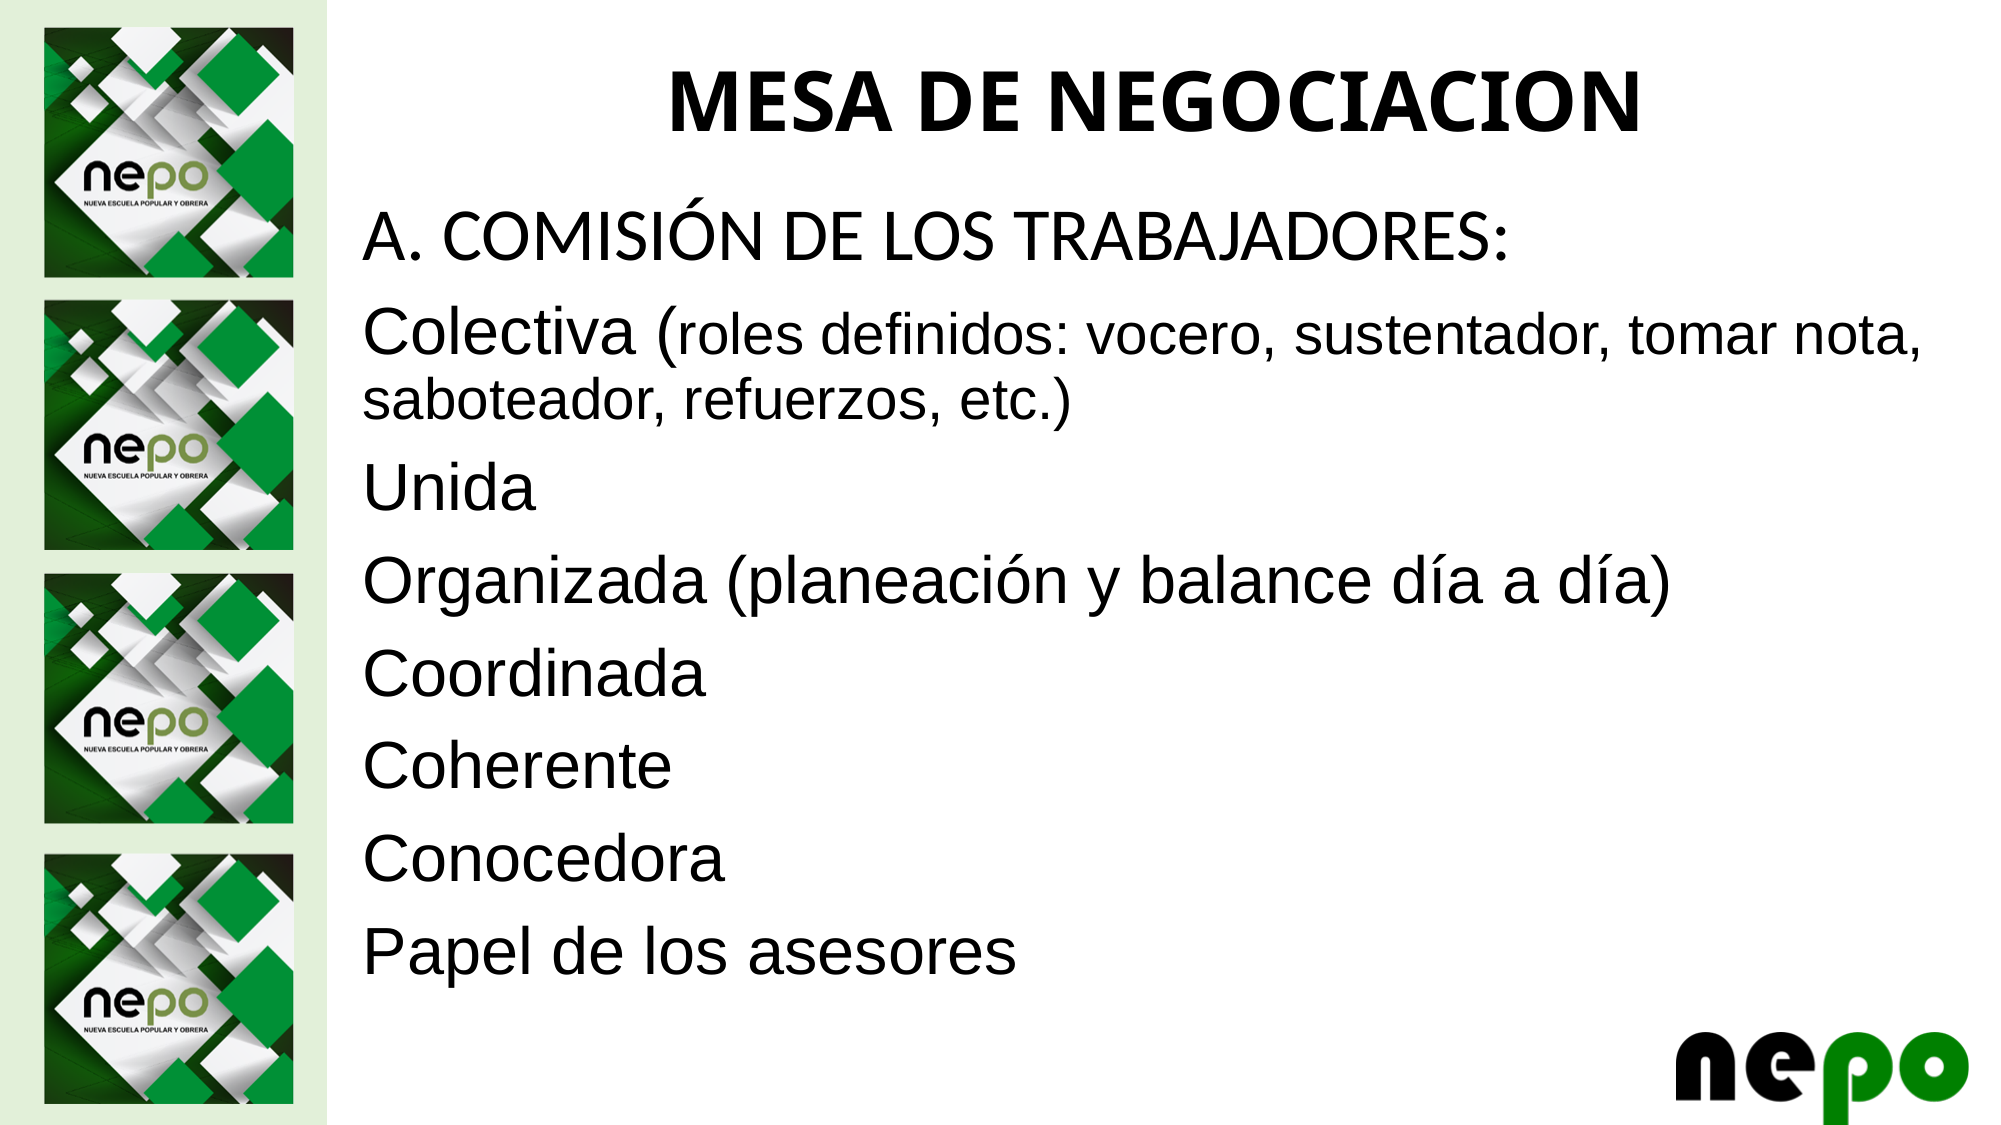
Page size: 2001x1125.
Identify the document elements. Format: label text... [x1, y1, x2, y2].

picture [1676, 1032, 1969, 1125]
list A. COMISIÓN DE LOS TRABAJADORES: Colectiva (roles definidos: vocero, sustentador, tomar nota, saboteador, refuerzos, etc.) Unida Organizada (planeación y balance día a día) Coordinada Coherente Conocedora Papel de los asesores [347, 188, 1964, 1080]
picture [0, 0, 327, 1125]
title MESA DE NEGOCIACION [347, 52, 1964, 188]
